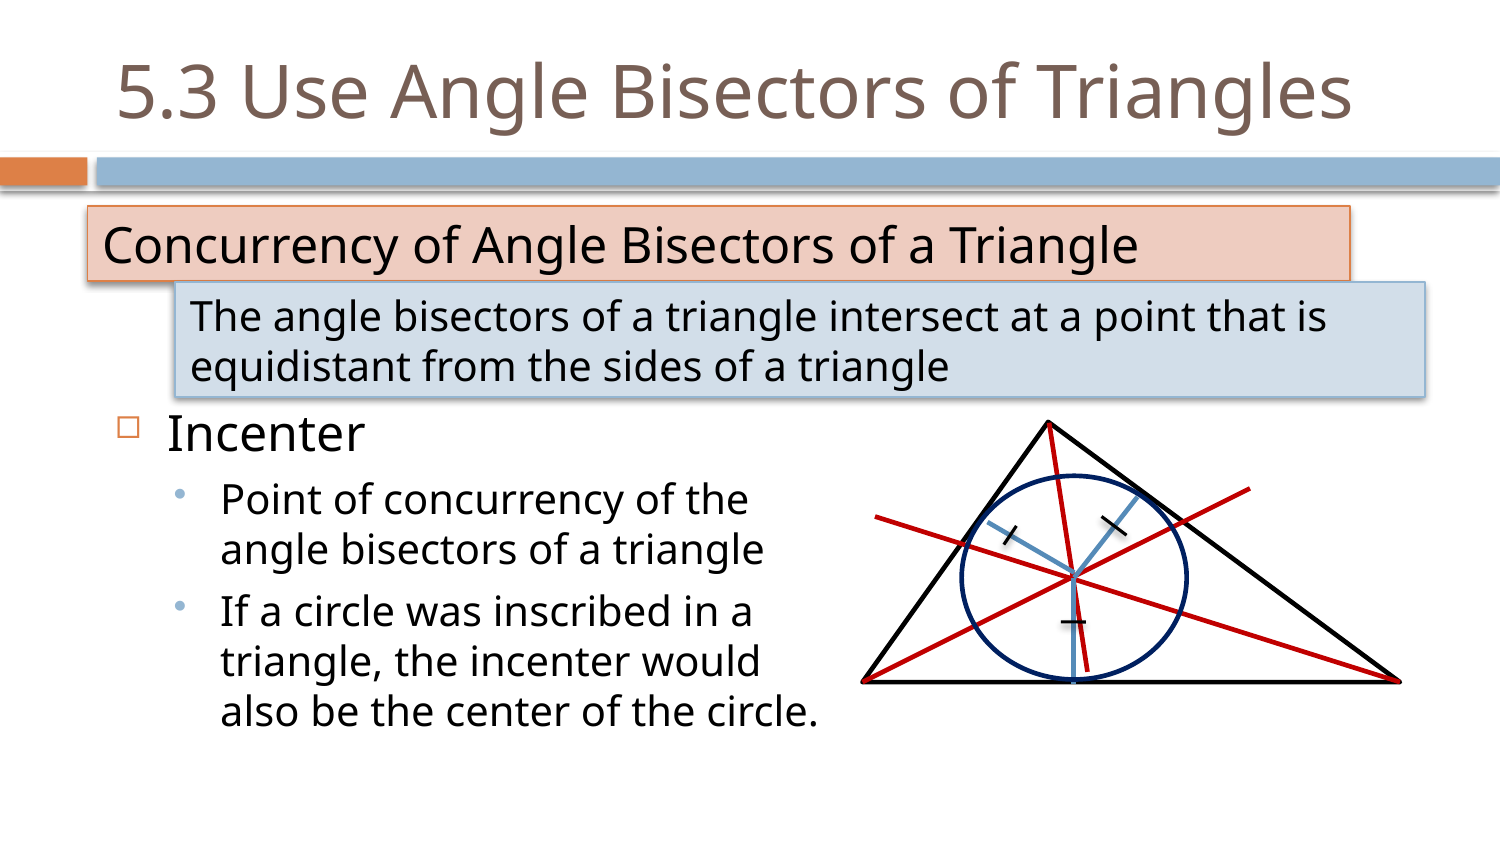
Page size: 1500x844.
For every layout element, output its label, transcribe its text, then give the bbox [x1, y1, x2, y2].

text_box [862, 488, 1251, 683]
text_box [1048, 422, 1088, 487]
text_box [999, 420, 1051, 487]
title 5.3 Use Angle Bisectors of Triangles [100, 28, 1438, 150]
text_box [1094, 453, 1139, 487]
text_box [1256, 516, 1401, 683]
text_box Concurrency of Angle Bisectors of a Triangle [87, 205, 1351, 282]
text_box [1003, 525, 1017, 545]
text_box [1094, 475, 1130, 487]
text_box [987, 521, 1068, 573]
text_box [1019, 478, 1042, 487]
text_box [1073, 496, 1138, 578]
list Incenter Point of concurrency of the angle bisectors of a triangle If a circle was inscribed in a triangle, the incenter would also be the center of the circle. [100, 393, 850, 816]
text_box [1101, 516, 1127, 536]
text_box The angle bisectors of a triangle intersect at a point that is equidistant from the sides of a triangle [174, 281, 1426, 398]
